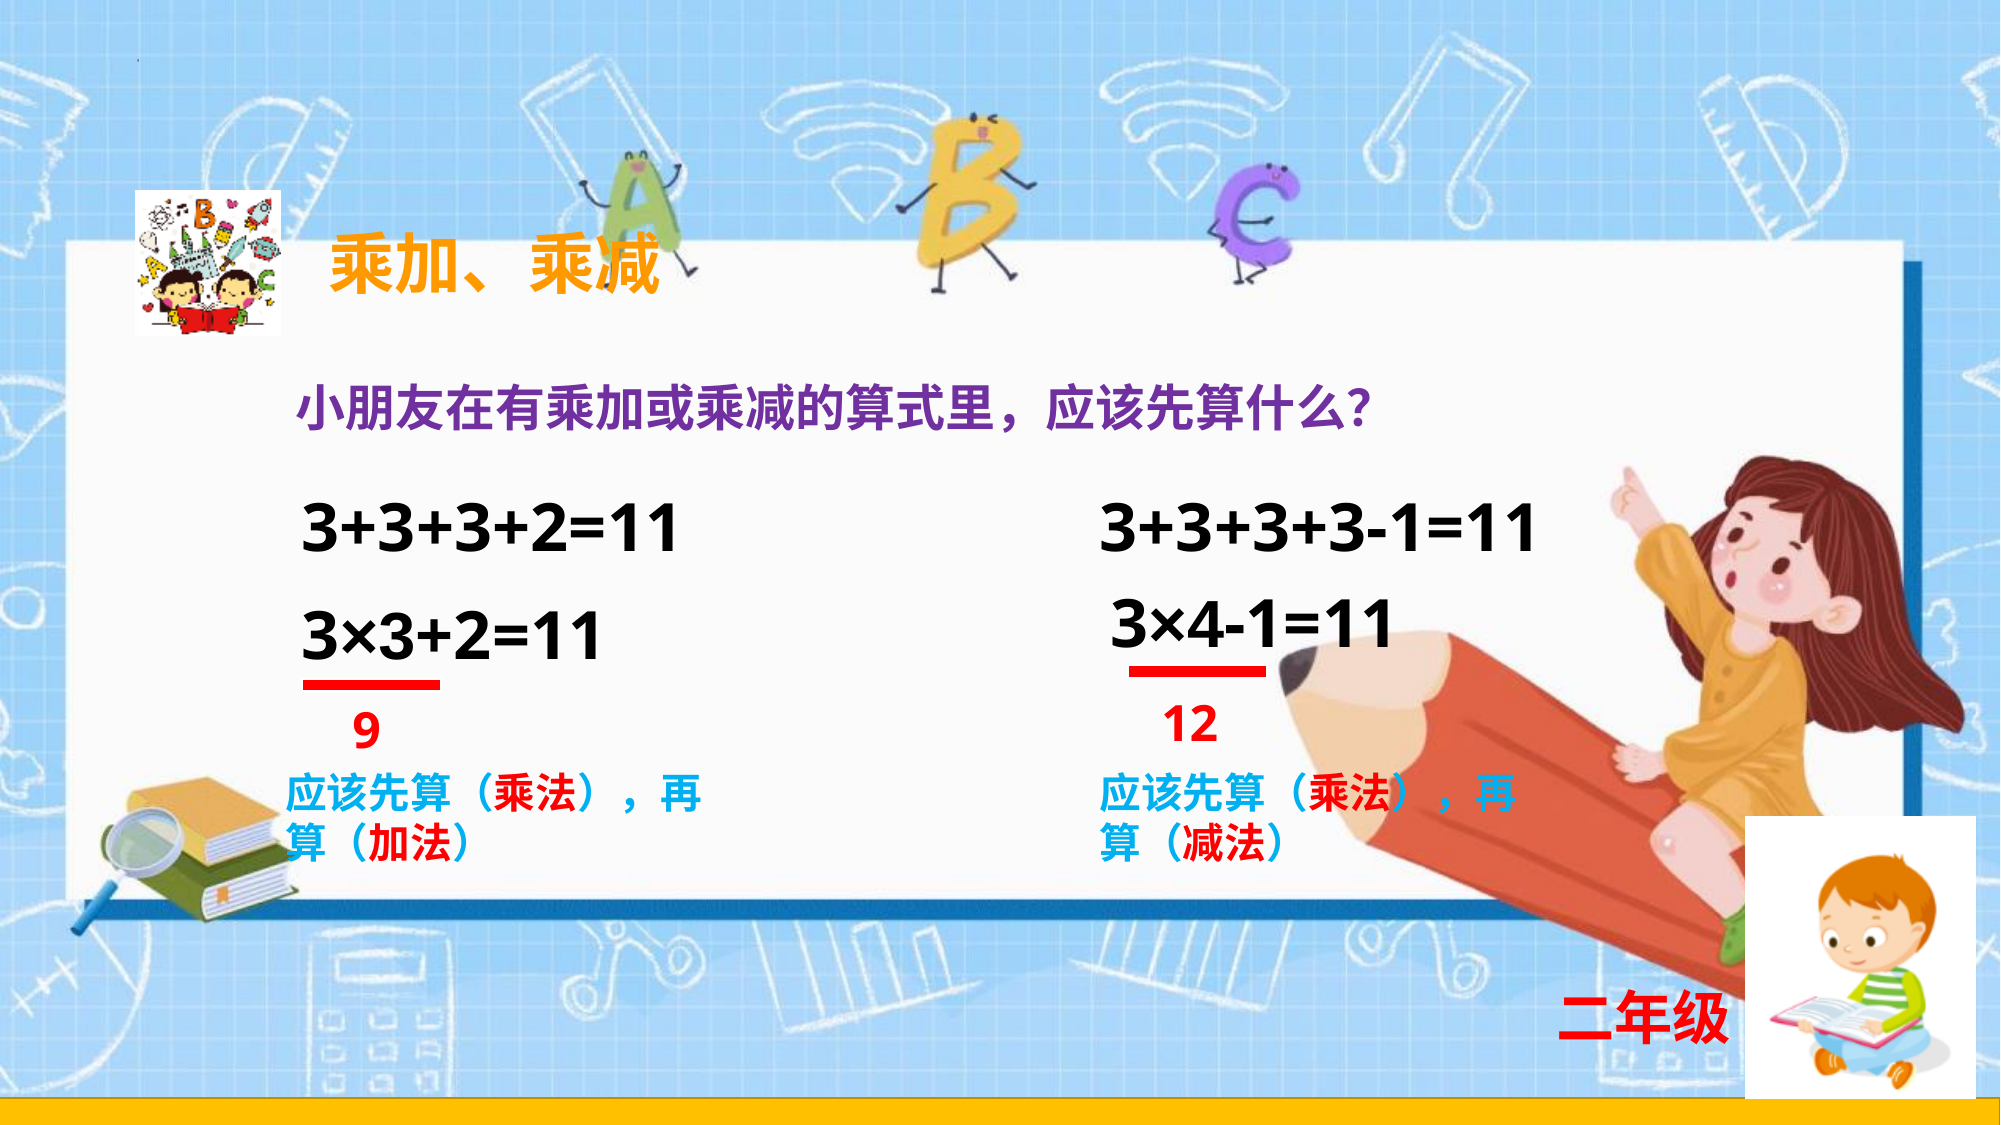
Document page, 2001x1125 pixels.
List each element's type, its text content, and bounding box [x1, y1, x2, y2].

text_box 3+3+3+3-1=11 [1084, 477, 1715, 573]
text_box 应该先算（乘法），再算（加法） [270, 759, 750, 875]
text_box [0, 1097, 2000, 1125]
text_box 小朋友在有乘加或乘减的算式里，应该先算什么？ [280, 368, 1367, 444]
text_box 12 [1146, 683, 1251, 759]
text_box 9 [337, 691, 407, 759]
text_box 乘加、乘减 [310, 214, 680, 310]
text_box 3×3+2=11 [286, 585, 783, 681]
text_box 二年级 [1541, 973, 1745, 1059]
text_box [1127, 664, 1268, 679]
text_box 应该先算（乘法），再算（减法） [1084, 759, 1564, 875]
picture [0, 0, 2001, 1125]
text_box [301, 678, 442, 693]
text_box 3×4-1=11 [1095, 573, 1564, 668]
text_box 3+3+3+2=11 [286, 477, 783, 573]
